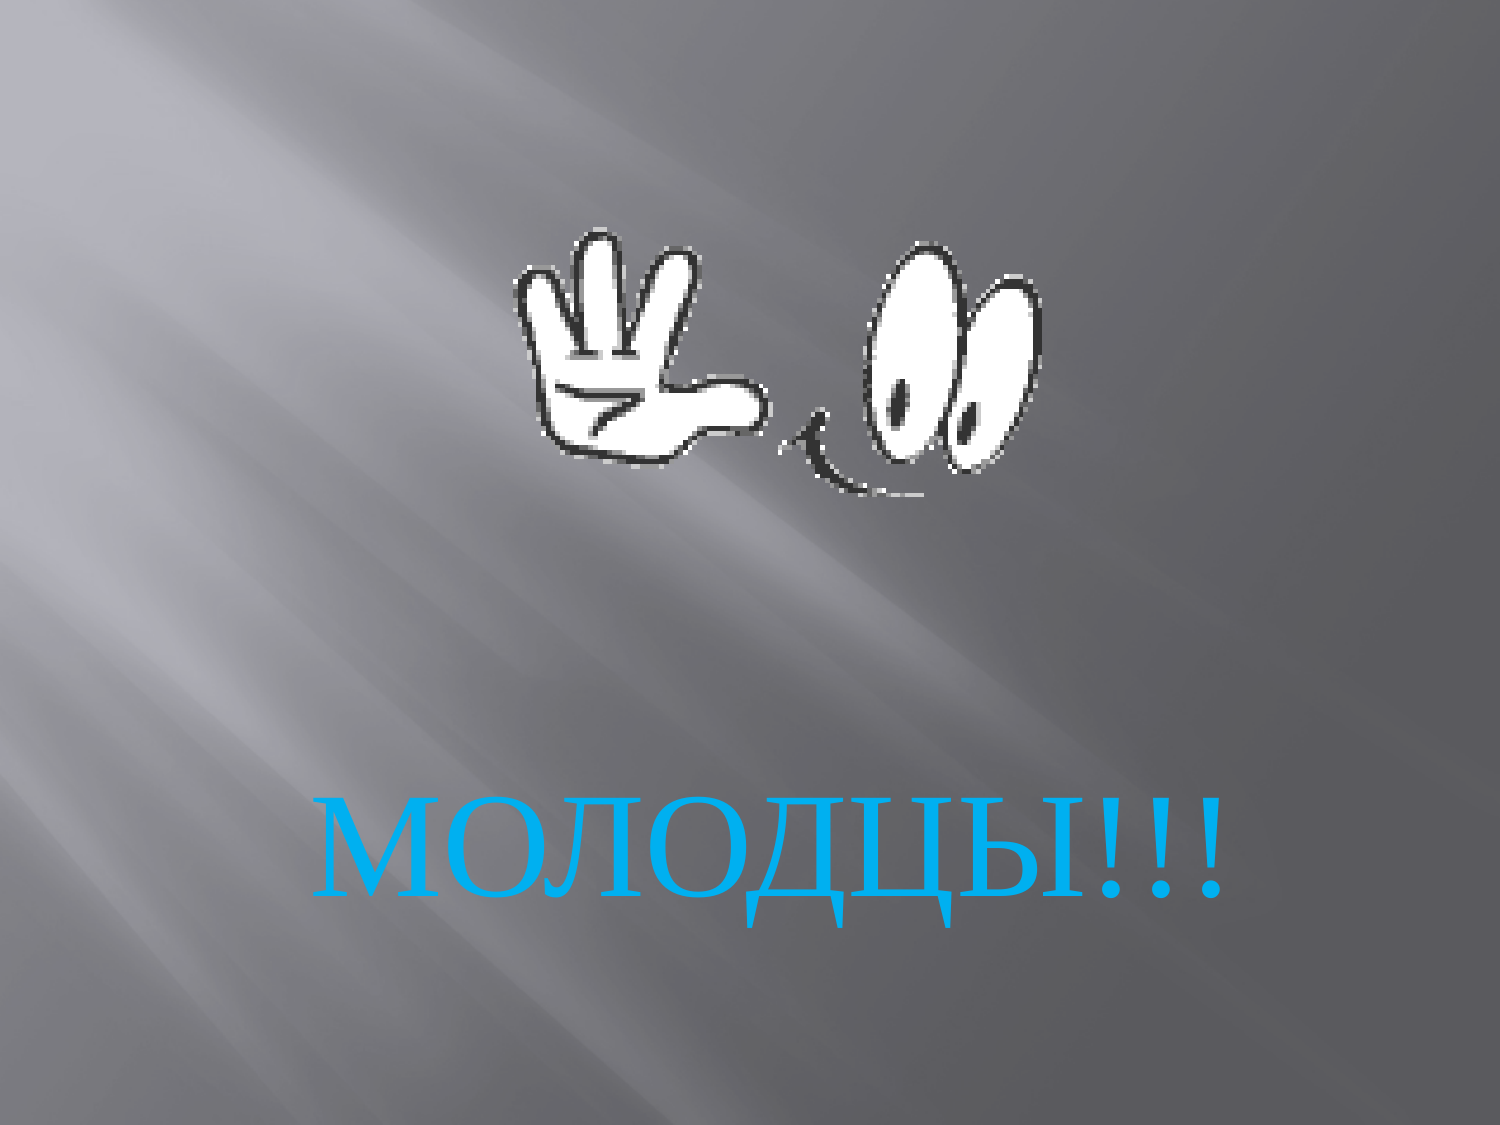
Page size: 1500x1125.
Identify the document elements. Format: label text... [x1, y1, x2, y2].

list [466, 218, 1058, 550]
text_box МОЛОДЦЫ!!! [294, 739, 1252, 935]
